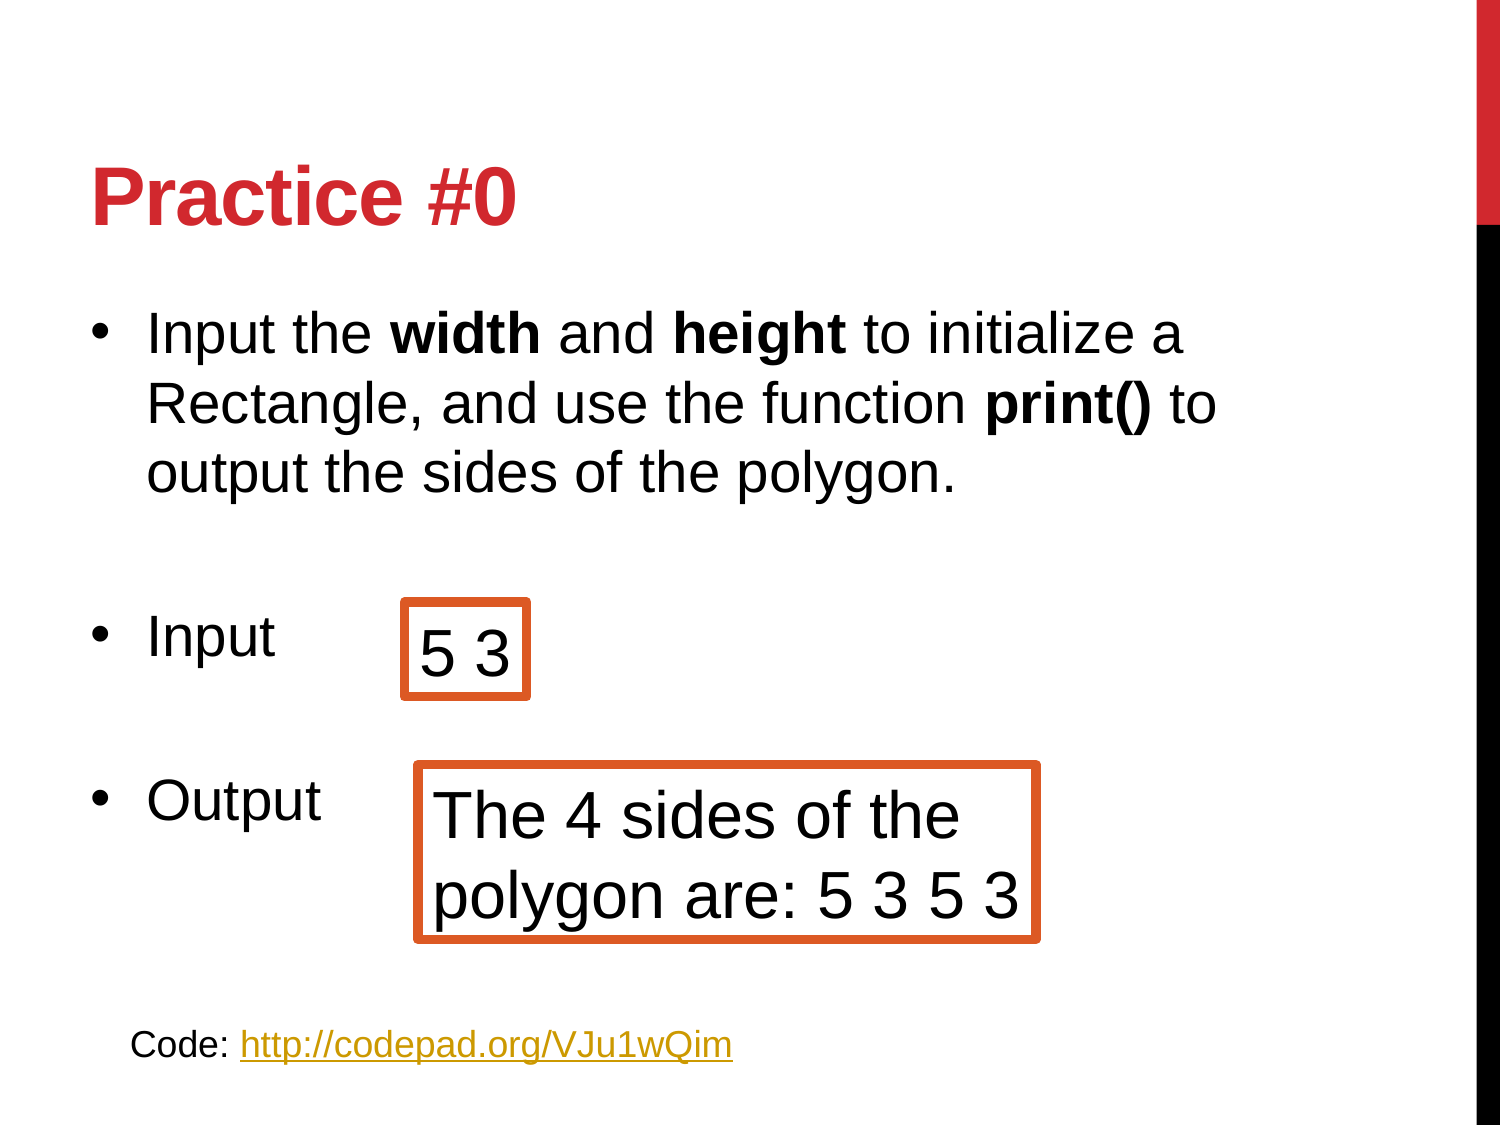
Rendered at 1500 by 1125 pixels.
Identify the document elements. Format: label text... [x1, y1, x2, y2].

text_box The 4 sides of the polygon are: 5 3 5 3 [417, 764, 1037, 940]
text_box Practice #0 [74, 24, 1350, 250]
list Input the width and height to initialize a Rectangle, and use the function print() to output the sides of the polygon. Input Output [75, 287, 1325, 1005]
text_box Code: http://codepad.org/VJu1wQim [114, 1012, 749, 1073]
text_box 5 3 [404, 602, 527, 697]
